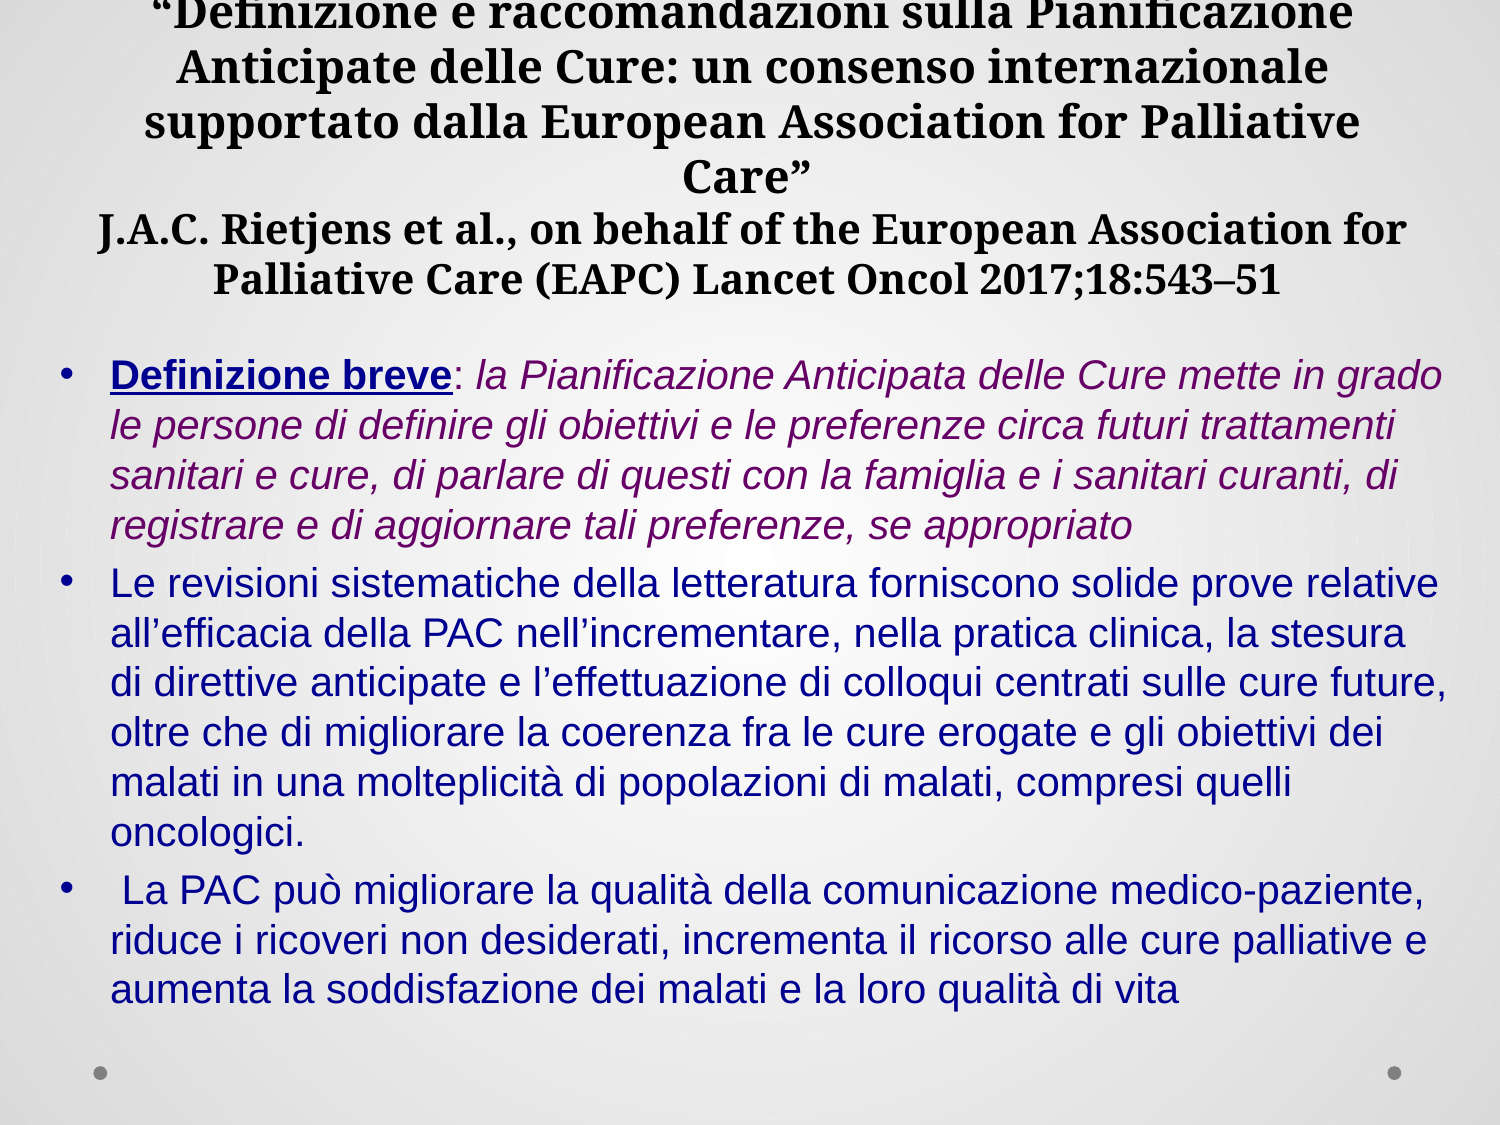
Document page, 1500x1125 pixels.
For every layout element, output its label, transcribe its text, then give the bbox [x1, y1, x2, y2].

list Definizione breve: la Pianificazione Anticipata delle Cure mette in grado le persone di definire gli obiettivi e le preferenze circa futuri trattamenti sanitari e cure, di parlare di questi con la famiglia e i sanitari curanti, di registrare e di aggiornare tali preferenze, se appropriato Le revisioni sistematiche della letteratura forniscono solide prove relative all’efficacia della PAC nell’incrementare, nella pratica clinica, la stesura di direttive anticipate e l’effettuazione di colloqui centrati sulle cure future, oltre che di migliorare la coerenza fra le cure erogate e gli obiettivi dei malati in una molteplicità di popolazioni di malati, compresi quelli oncologici. La PAC può migliorare la qualità della comunicazione medico-paziente, riduce i ricoveri non desiderati, incrementa il ricorso alle cure palliative e aumenta la soddisfazione dei malati e la loro qualità di vita [44, 340, 1465, 1068]
title “Definizione e raccomandazioni sulla Pianificazione Anticipate delle Cure: un consenso internazionale supportato dalla European Association for Palliative Care” J.A.C. Rietjens et al., on behalf of the European Association for Palliative Care (EAPC) Lancet Oncol 2017;18:543–51 [58, 93, 1447, 311]
